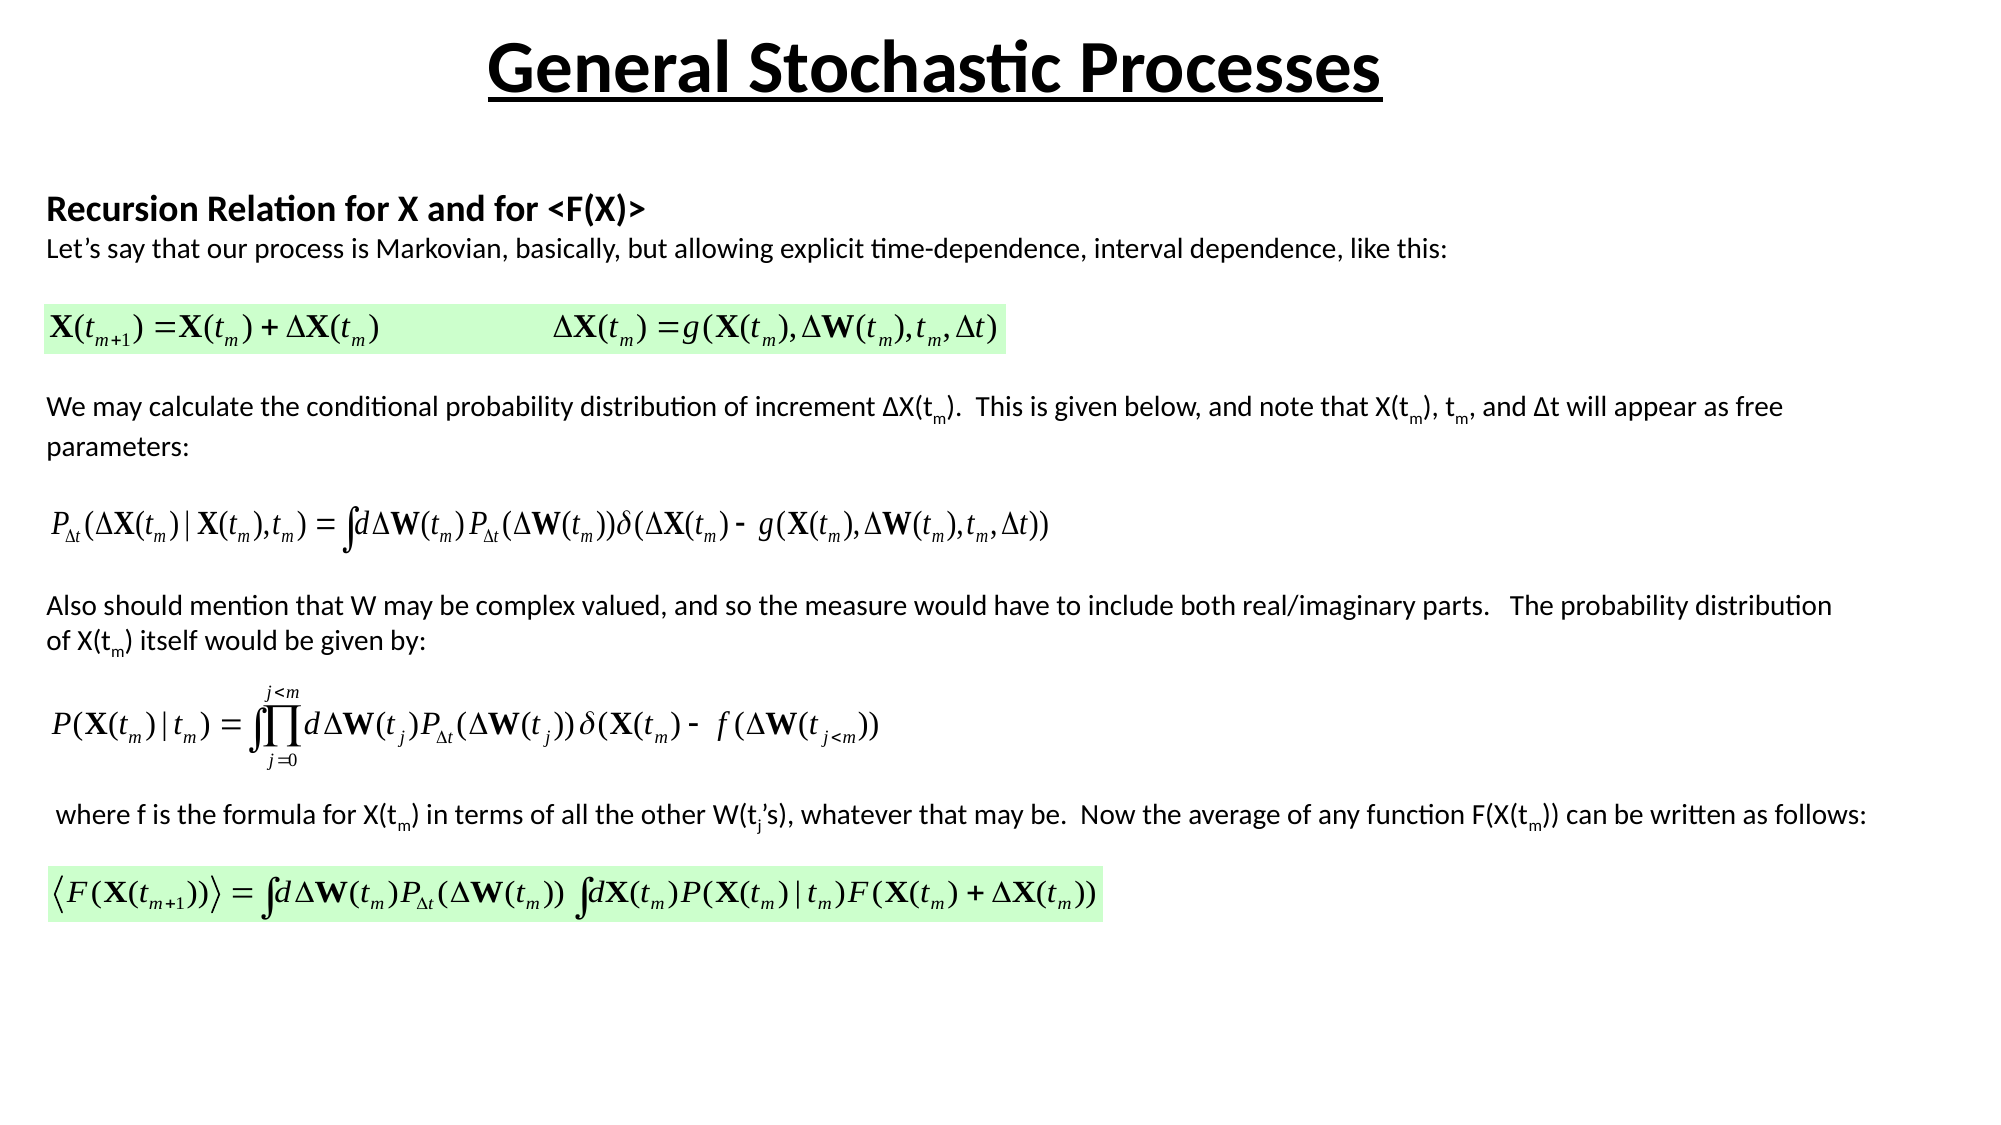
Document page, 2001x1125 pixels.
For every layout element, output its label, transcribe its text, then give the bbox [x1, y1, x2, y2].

text_box Recursion Relation for X and for <F(X)> Let’s say that our process is Markovian, basically, but allowing explicit time-dependence, interval dependence, like this: [31, 176, 1790, 272]
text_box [43, 304, 1006, 355]
text_box where f is the formula for X(tm) in terms of all the other W(tj’s), whatever that may be. Now the average of any function F(X(tm)) can be written as follows: [40, 787, 1910, 843]
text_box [46, 677, 886, 779]
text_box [48, 866, 1104, 923]
text_box We may calculate the conditional probability distribution of increment ΔX(tm). This is given below, and note that X(tm), tm, and Δt will appear as free parameters: [31, 380, 1925, 470]
title General Stochastic Processes [463, 17, 1407, 117]
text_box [46, 494, 1054, 557]
text_box Also should mention that W may be complex valued, and so the measure would have to include both real/imaginary parts. The probability distribution of X(tm) itself would be given by: [31, 578, 1856, 669]
